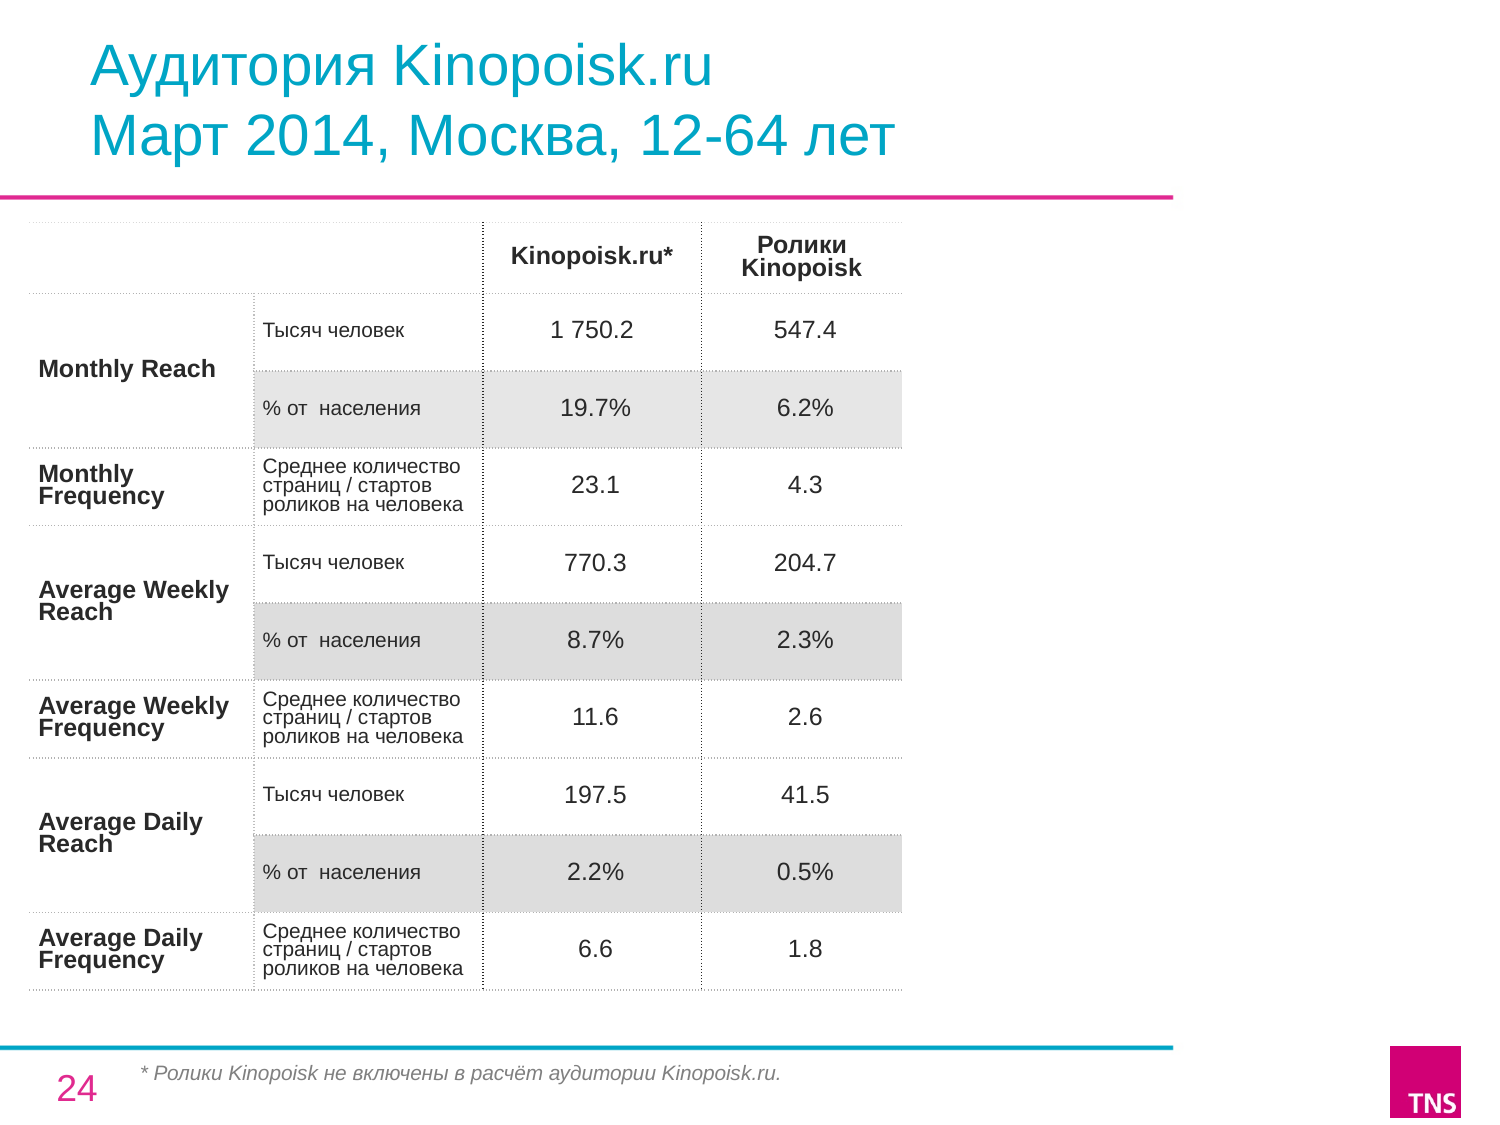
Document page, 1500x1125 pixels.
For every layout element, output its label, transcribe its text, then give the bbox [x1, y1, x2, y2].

table_cell Тысяч человек [254, 758, 483, 835]
table_cell Тысяч человек [254, 526, 483, 603]
text_box * Ролики Kinopoisk не включены в расчёт аудитории Kinopoisk.ru. [124, 1052, 1463, 1092]
table_cell Среднее количество страниц / стартов роликов на человека [254, 680, 483, 758]
table_cell Average Daily Frequency [29, 912, 254, 990]
table_cell % от населения [254, 603, 483, 680]
table_cell % от населения [254, 371, 483, 448]
table_cell 41.5 [701, 758, 902, 835]
slide_number 24 [40, 1055, 392, 1125]
table_cell Average Daily Reach [29, 758, 254, 912]
table_cell 547.4 [701, 294, 902, 371]
table_cell 11.6 [483, 680, 701, 758]
table_cell Average Weekly Reach [29, 526, 254, 680]
table_cell Average Weekly Frequency [29, 680, 254, 758]
picture [0, 0, 1500, 1125]
table_cell 197.5 [483, 758, 701, 835]
table_cell Тысяч человек [254, 294, 483, 371]
table_cell 2.2% [483, 835, 701, 912]
table_cell Monthly Reach [29, 294, 254, 448]
table_cell 1.8 [701, 912, 902, 990]
title Аудитория Kinopoisk.ru Март 2014, Москва, 12-64 лет [74, 8, 1476, 187]
table_cell Среднее количество страниц / стартов роликов на человека [254, 912, 483, 990]
table_cell 770.3 [483, 526, 701, 603]
table_header Kinopoisk.ru* [483, 223, 701, 294]
table_cell 6.2% [701, 371, 902, 448]
table_cell Среднее количество страниц / стартов роликов на человека [254, 448, 483, 526]
table_cell 19.7% [483, 371, 701, 448]
table_cell 2.6 [701, 680, 902, 758]
table_cell 0.5% [701, 835, 902, 912]
table_cell 6.6 [483, 912, 701, 990]
table_cell % от населения [254, 835, 483, 912]
table_cell 1 750.2 [483, 294, 701, 371]
table_cell 2.3% [701, 603, 902, 680]
table_cell 23.1 [483, 448, 701, 526]
table_header Ролики Kinopoisk [701, 223, 902, 294]
table_cell Monthly Frequency [29, 448, 254, 526]
table_cell 8.7% [483, 603, 701, 680]
table_cell 4.3 [701, 448, 902, 526]
table_cell 204.7 [701, 526, 902, 603]
table_header [29, 223, 483, 294]
